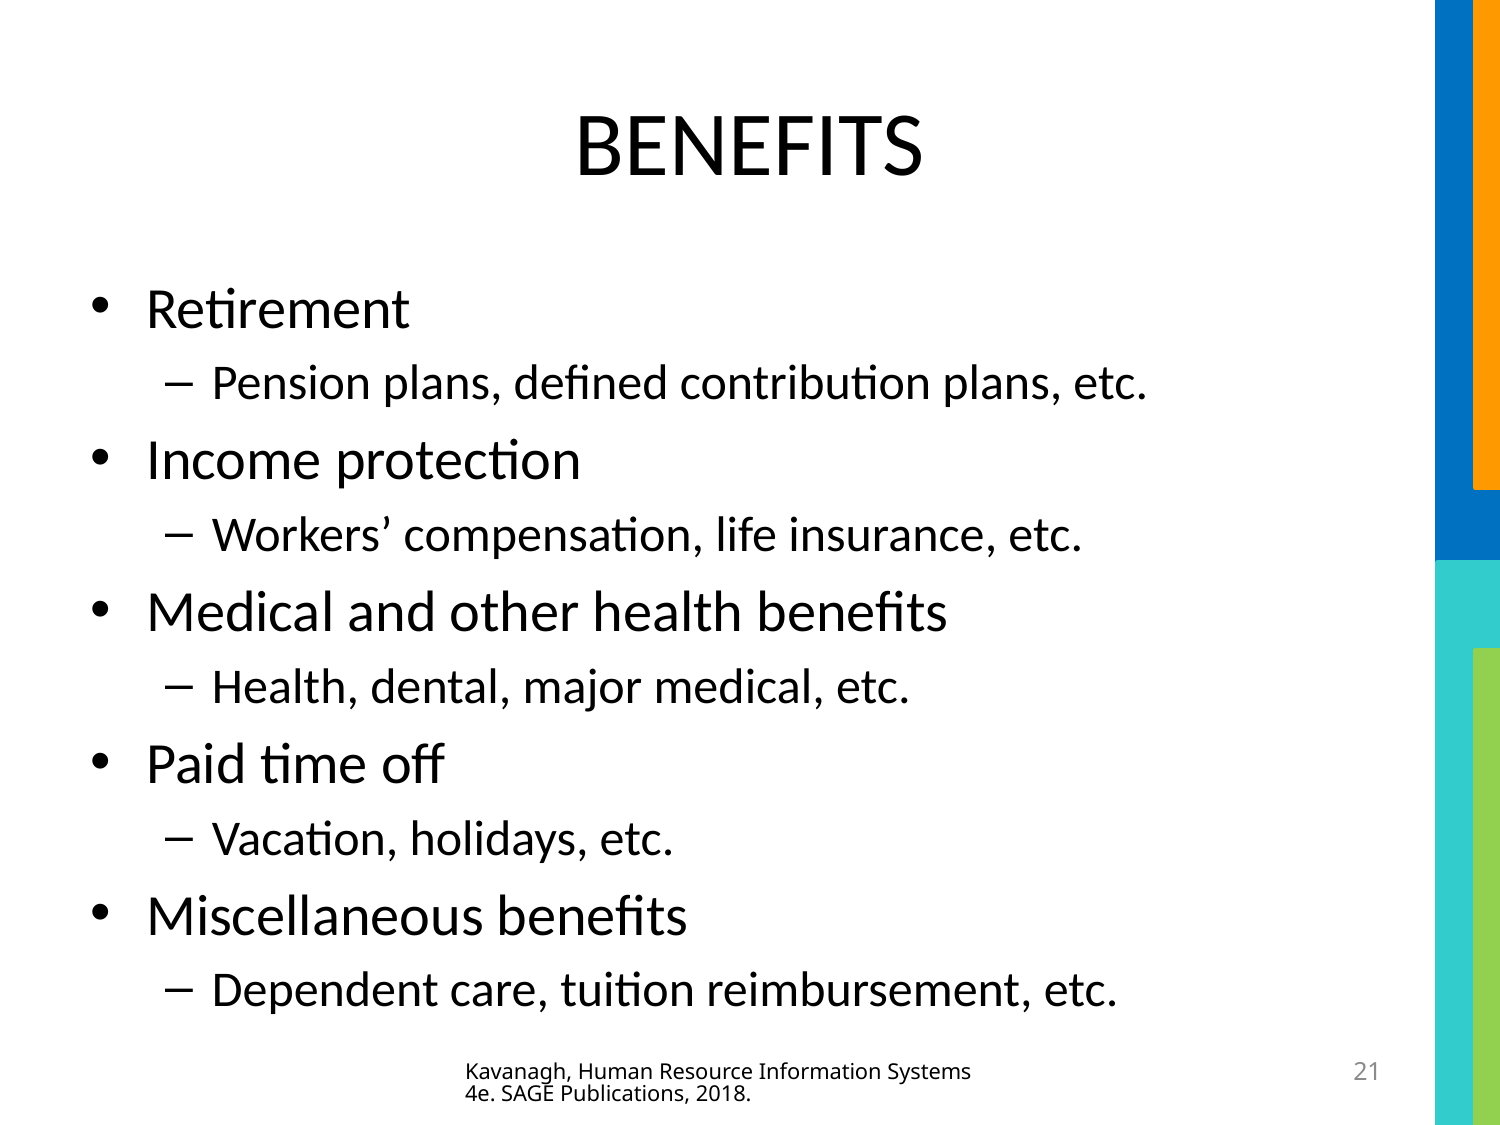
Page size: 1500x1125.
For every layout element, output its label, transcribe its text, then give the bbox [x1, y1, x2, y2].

title BENEFITS [75, 45, 1425, 233]
footer Kavanagh, Human Resource Information Systems 4e. SAGE Publications, 2018. [450, 1042, 1004, 1103]
slide_number 21 [1059, 1042, 1397, 1103]
list Retirement Pension plans, defined contribution plans, etc. Income protection Workers’ compensation, life insurance, etc. Medical and other health benefits Health, dental, major medical, etc. Paid time off Vacation, holidays, etc. Miscellaneous benefits Dependent care, tuition reimbursement, etc. [75, 262, 1425, 1005]
